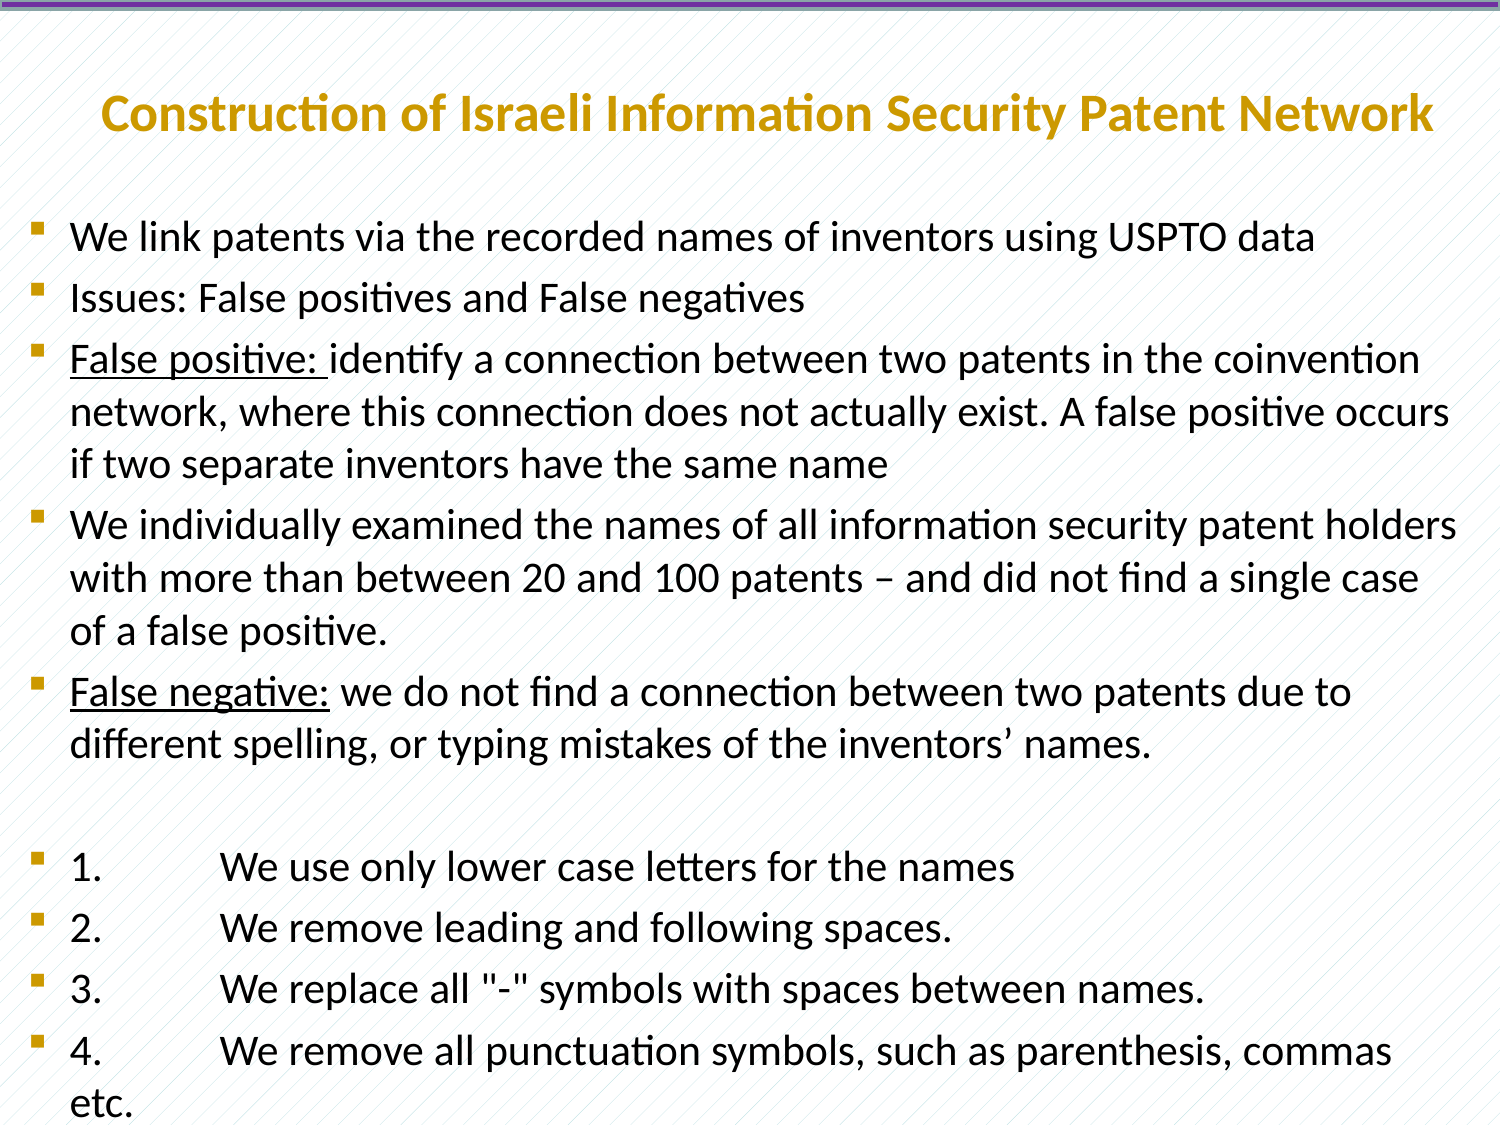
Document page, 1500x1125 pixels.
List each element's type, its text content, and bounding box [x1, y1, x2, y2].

list We link patents via the recorded names of inventors using USPTO data Issues: False positives and False negatives False positive: identify a connection between two patents in the coinvention network, where this connection does not actually exist. A false positive occurs if two separate inventors have the same name We individually examined the names of all information security patent holders with more than between 20 and 100 patents – and did not find a single case of a false positive. False negative: we do not find a connection between two patents due to different spelling, or typing mistakes of the inventors’ names. 1. We use only lower case letters for the names 2. We remove leading and following spaces. 3. We replace all "-" symbols with spaces between names. 4. We remove all punctuation symbols, such as parenthesis, commas etc. [12, 200, 1475, 988]
title Construction of Israeli Information Security Patent Network [62, 62, 1475, 158]
